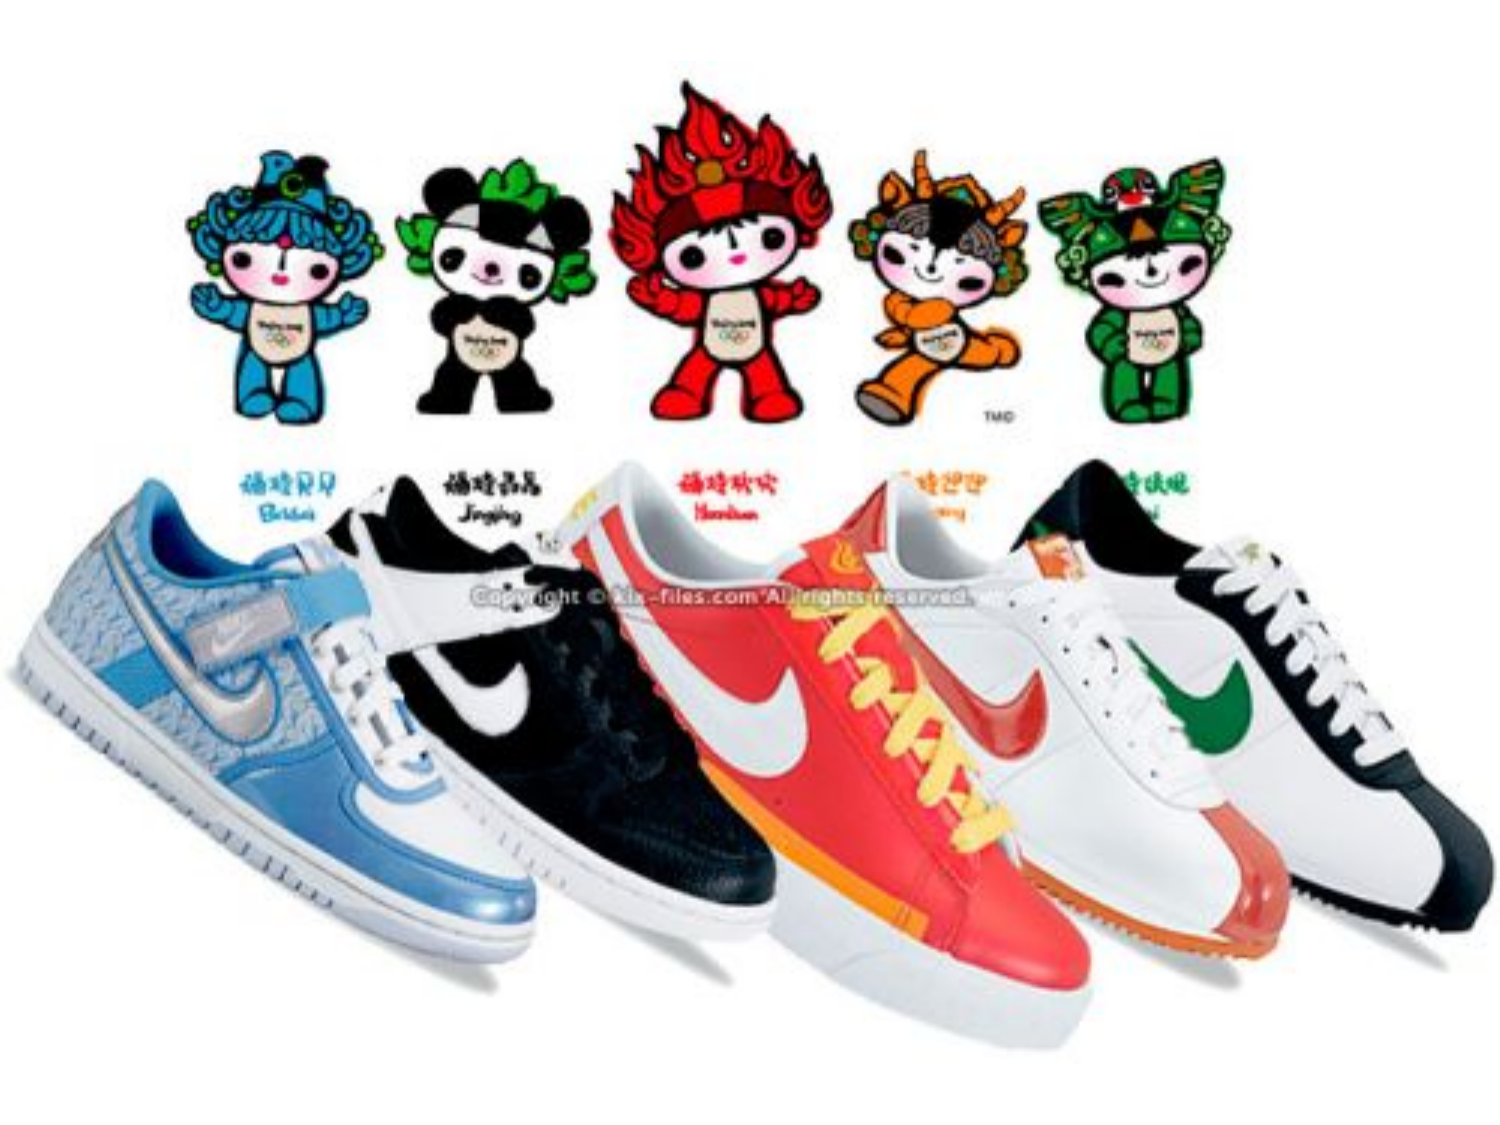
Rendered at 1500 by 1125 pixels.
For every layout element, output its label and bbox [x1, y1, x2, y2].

picture [0, 61, 1500, 1064]
